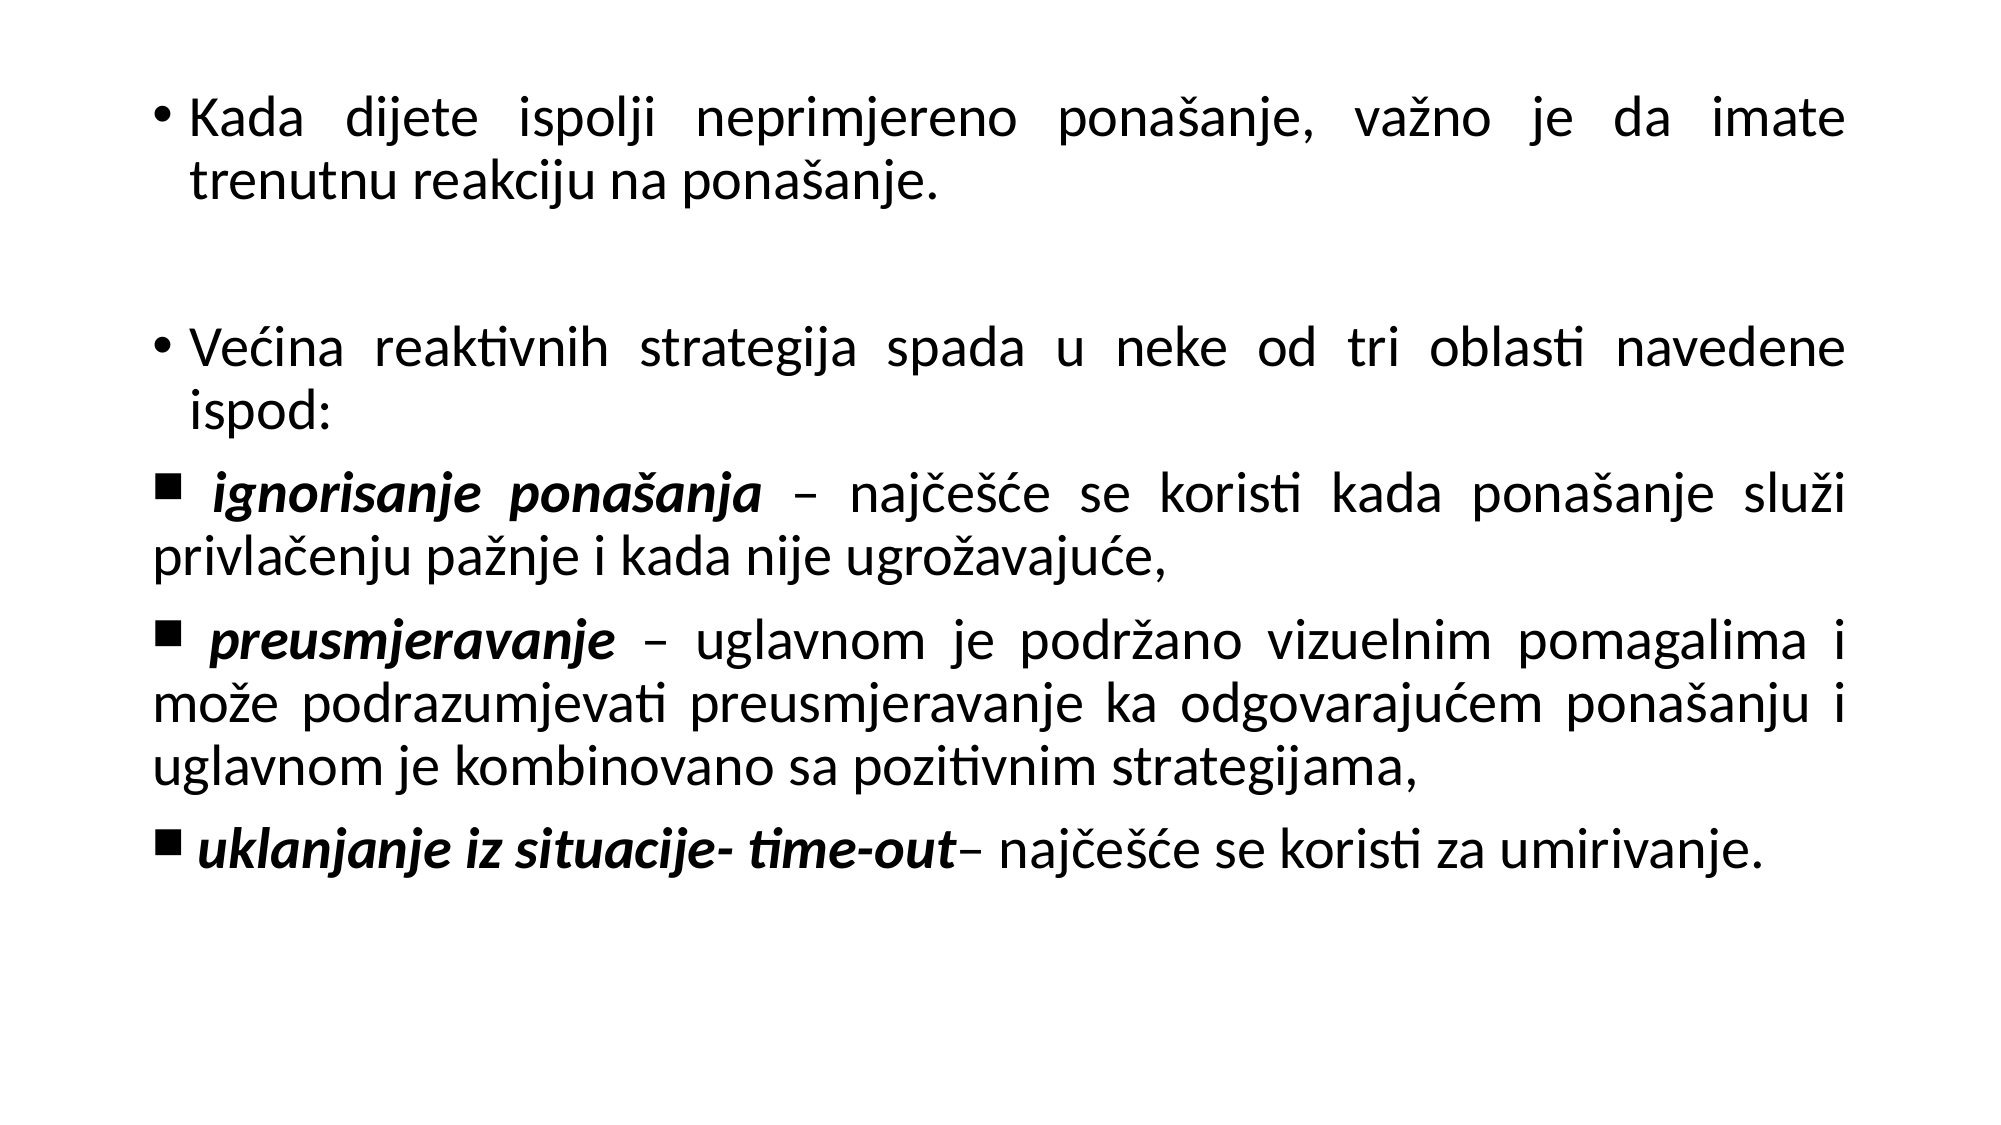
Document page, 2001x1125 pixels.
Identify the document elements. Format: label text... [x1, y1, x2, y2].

list Kada dijete ispolji neprimjereno ponašanje, važno je da imate trenutnu reakciju na ponašanje. Većina reaktivnih strategija spada u neke od tri oblasti navedene ispod: ■ ignorisanje ponašanja – najčešće se koristi kada ponašanje služi privlačenju pažnje i kada nije ugrožavajuće, ■ preusmjeravanje – uglavnom je podržano vizuelnim pomagalima i može podrazumjevati preusmjeravanje ka odgovarajućem ponašanju i uglavnom je kombinovano sa pozitivnim strategijama, ■ uklanjanje iz situacije- time-out– najčešće se koristi za umirivanje. [137, 78, 1863, 1014]
